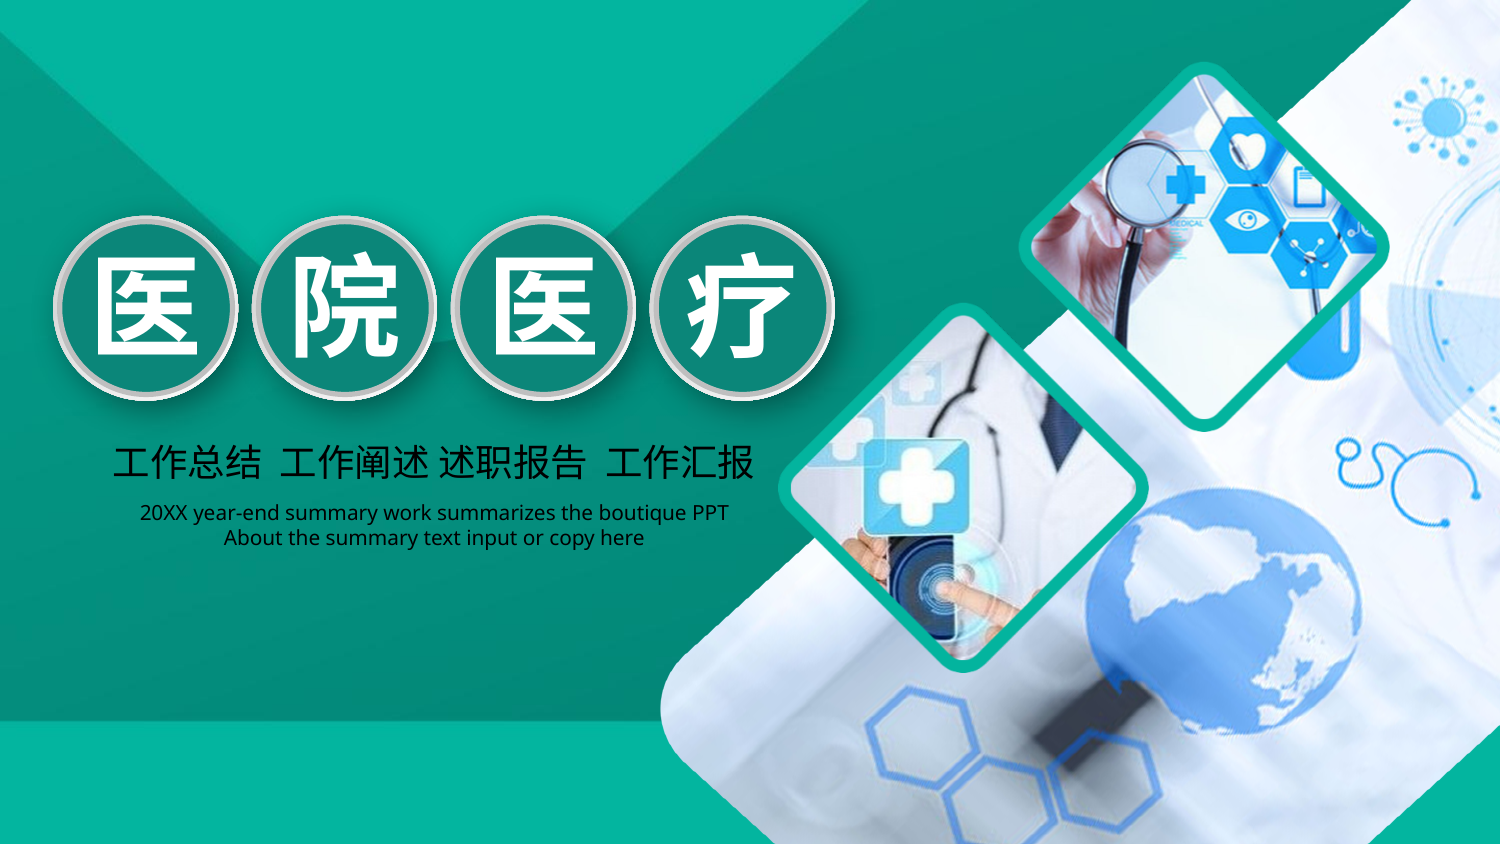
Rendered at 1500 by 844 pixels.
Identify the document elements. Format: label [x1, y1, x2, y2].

text_box [251, 215, 437, 401]
text_box [649, 215, 835, 401]
text_box [52, 215, 239, 401]
text_box [450, 215, 636, 401]
picture [0, 0, 1500, 844]
